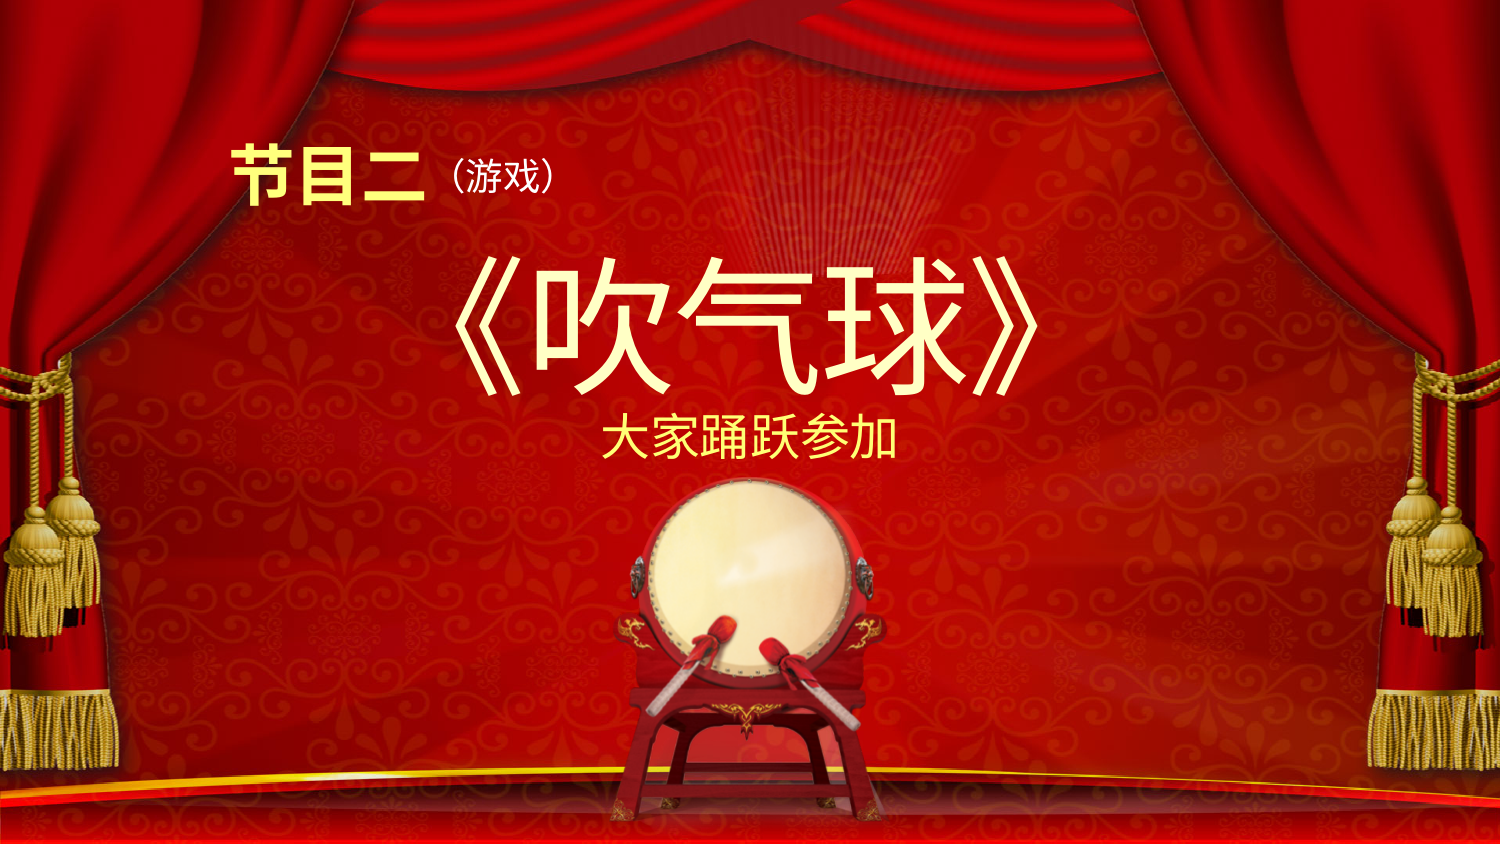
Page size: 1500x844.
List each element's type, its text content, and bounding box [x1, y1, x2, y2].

text_box 节目二 [213, 126, 632, 222]
picture [0, 0, 1500, 844]
text_box （游戏） [413, 145, 594, 206]
text_box 大家踊跃参加 [458, 398, 1042, 473]
text_box 《吹气球》 [334, 226, 1160, 422]
